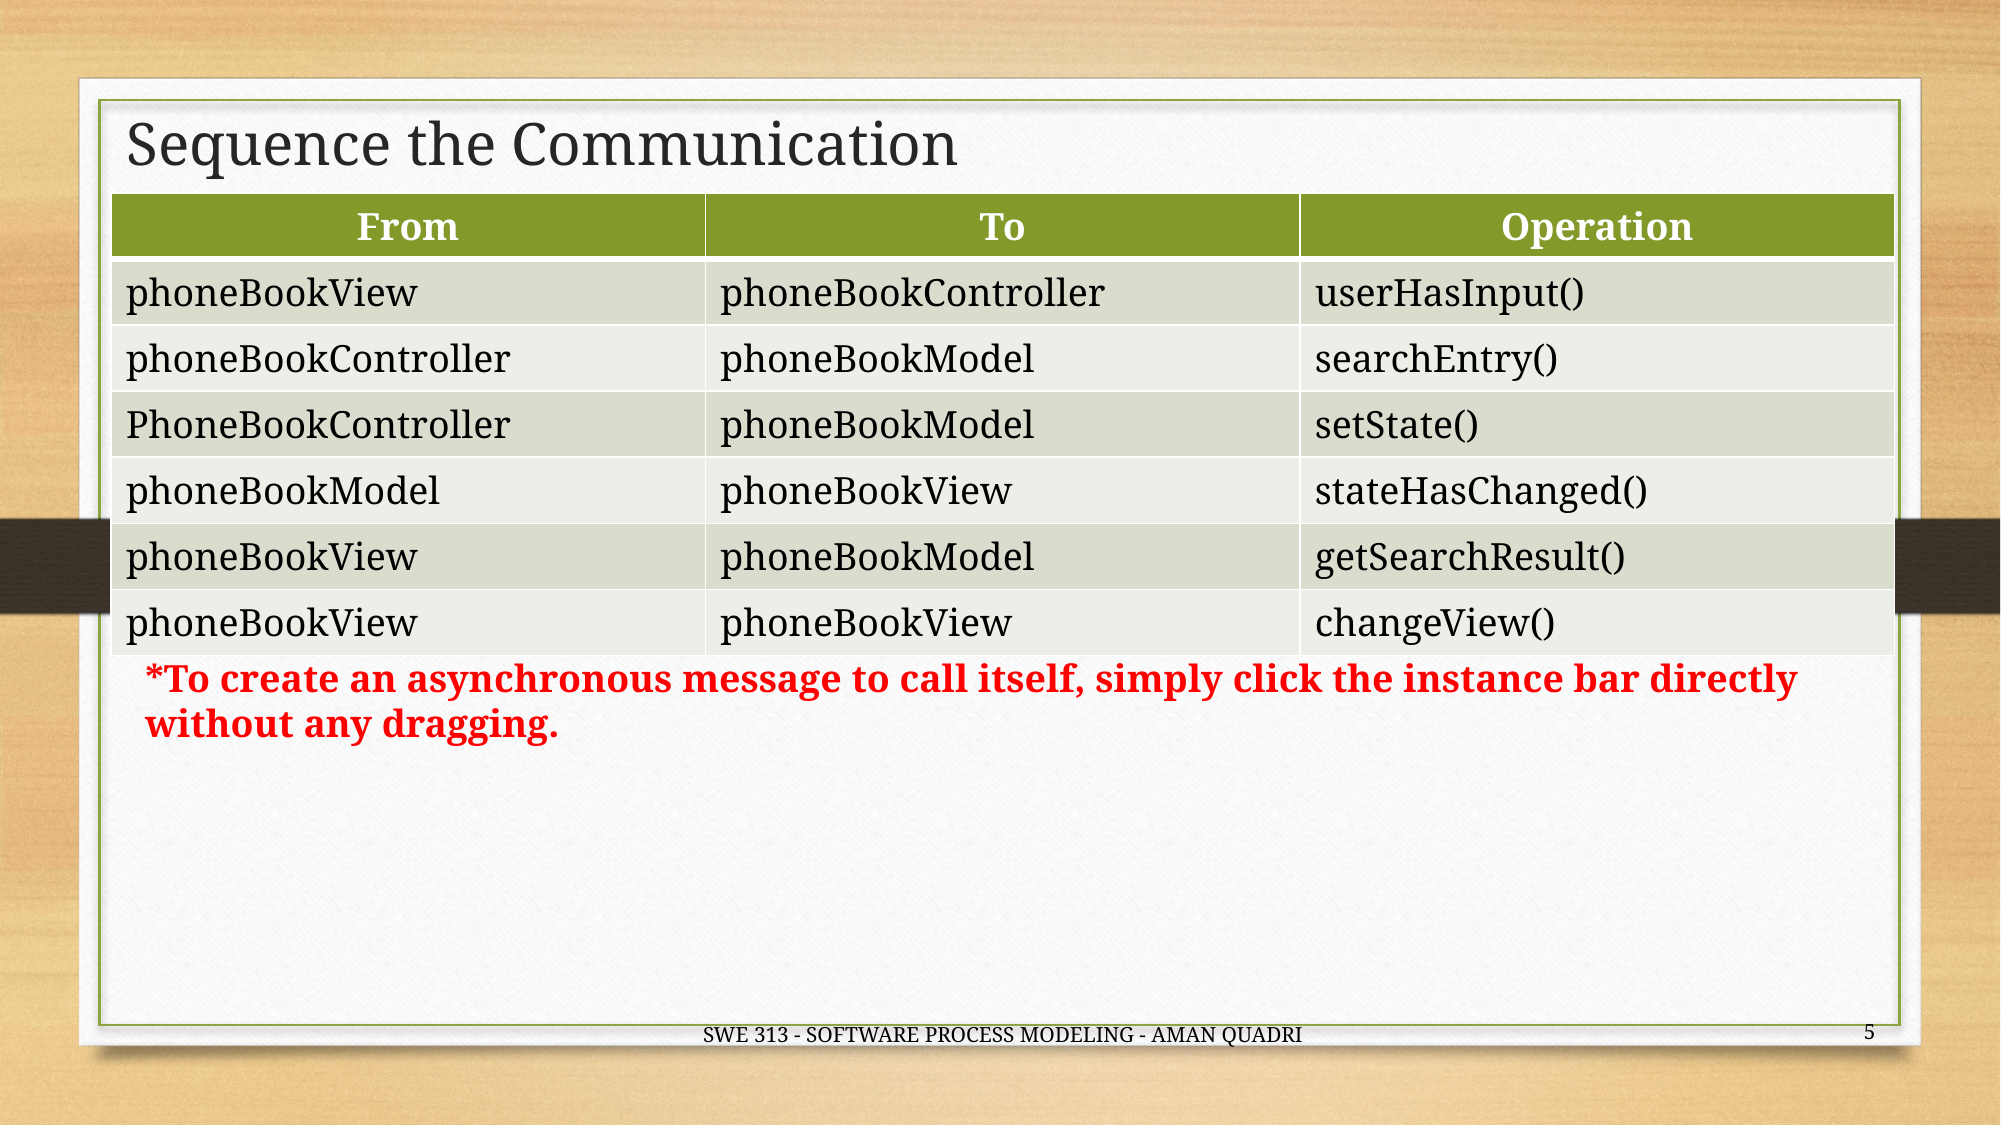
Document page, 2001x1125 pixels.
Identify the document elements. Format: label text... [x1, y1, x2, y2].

slide_number 5 [1801, 1010, 1891, 1056]
picture [0, 0, 2001, 1125]
table_cell phoneBookModel [706, 392, 1299, 456]
table_cell phoneBookModel [706, 524, 1299, 589]
table_cell stateHasChanged() [1301, 458, 1894, 523]
table_cell userHasInput() [1301, 262, 1894, 324]
table_cell searchEntry() [1301, 326, 1894, 390]
table_header From [112, 194, 705, 256]
table_header To [706, 194, 1299, 256]
table_header Operation [1301, 194, 1894, 256]
table_cell phoneBookController [112, 326, 705, 390]
table_cell phoneBookView [706, 590, 1299, 647]
table_cell phoneBookModel [112, 458, 705, 523]
table_cell PhoneBookController [112, 392, 705, 456]
table_cell phoneBookView [706, 458, 1299, 523]
footer SWE 313 - SOFTWARE PROCESS MODELING - AMAN QUADRI [403, 1020, 1602, 1049]
table_cell getSearchResult() [1301, 524, 1894, 589]
table_cell setState() [1301, 392, 1894, 456]
title Sequence the Communication [110, 99, 1895, 185]
table_cell phoneBookView [112, 262, 705, 324]
text_box *To create an asynchronous message to call itself, simply click the instance bar directly without any dragging. [130, 647, 1891, 752]
table_cell phoneBookController [706, 262, 1299, 324]
table_cell phoneBookModel [706, 326, 1299, 390]
table_cell phoneBookView [112, 524, 705, 589]
table_cell phoneBookView [112, 590, 705, 655]
table_cell changeView() [1301, 590, 1894, 655]
